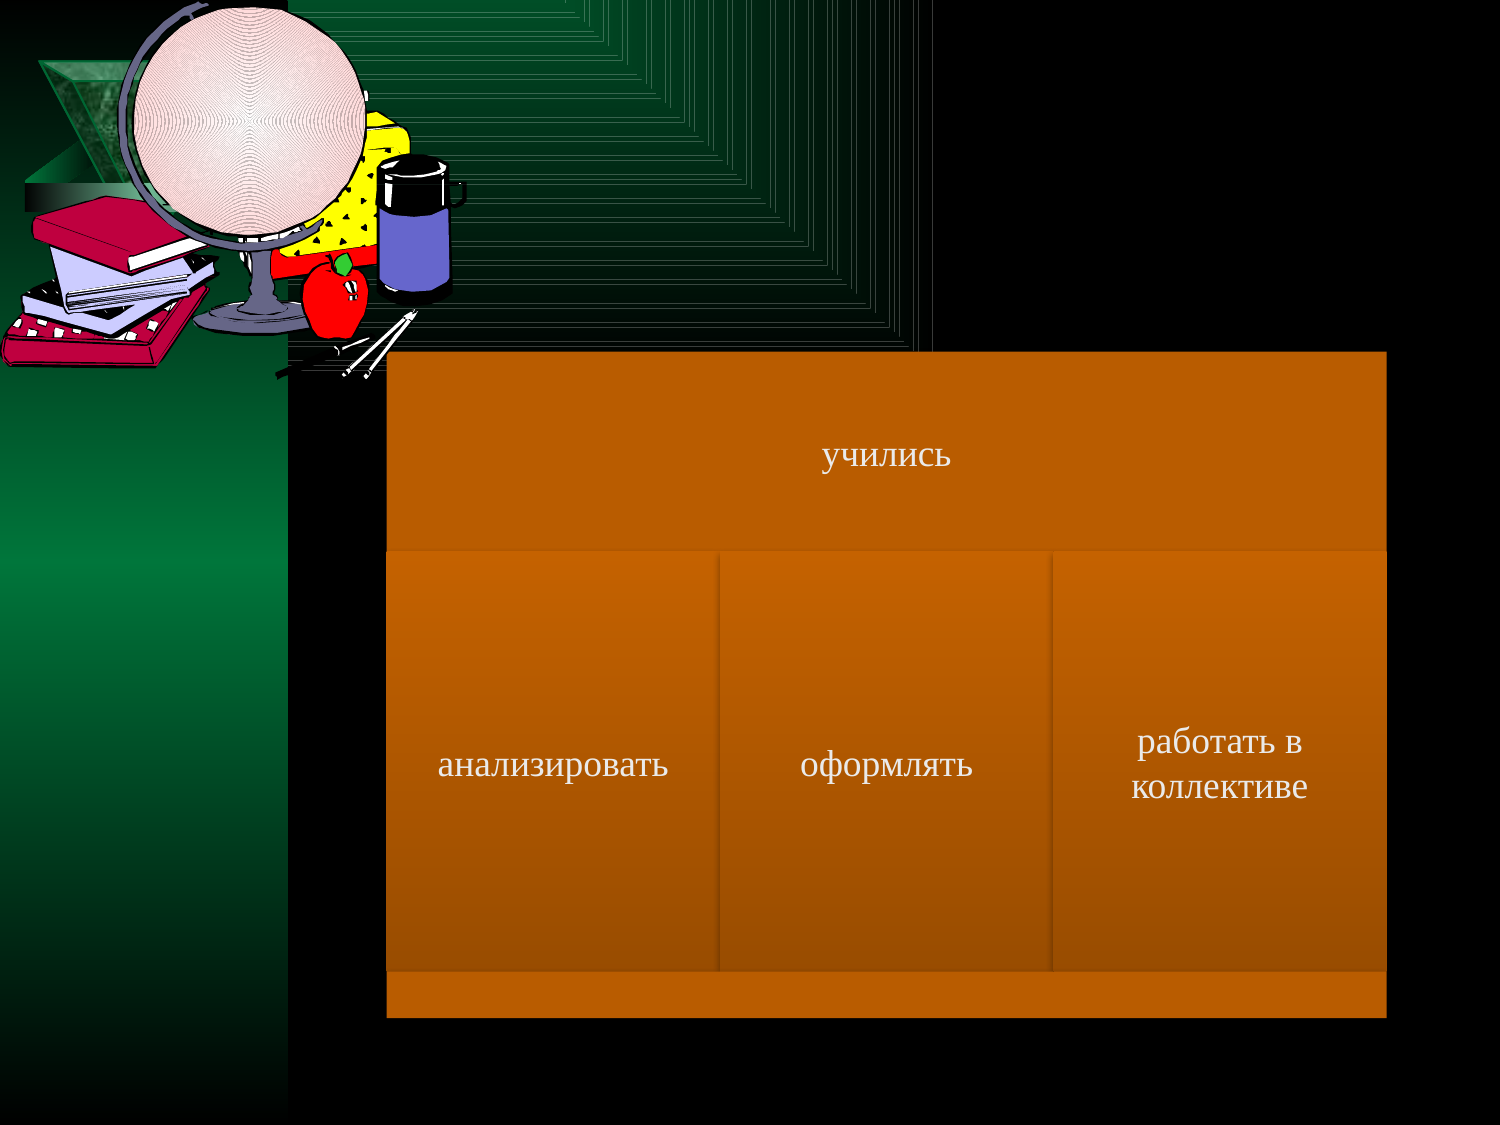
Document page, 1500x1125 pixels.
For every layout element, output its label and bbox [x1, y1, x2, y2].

picture [0, 0, 467, 381]
text_box [386, 351, 1387, 1019]
